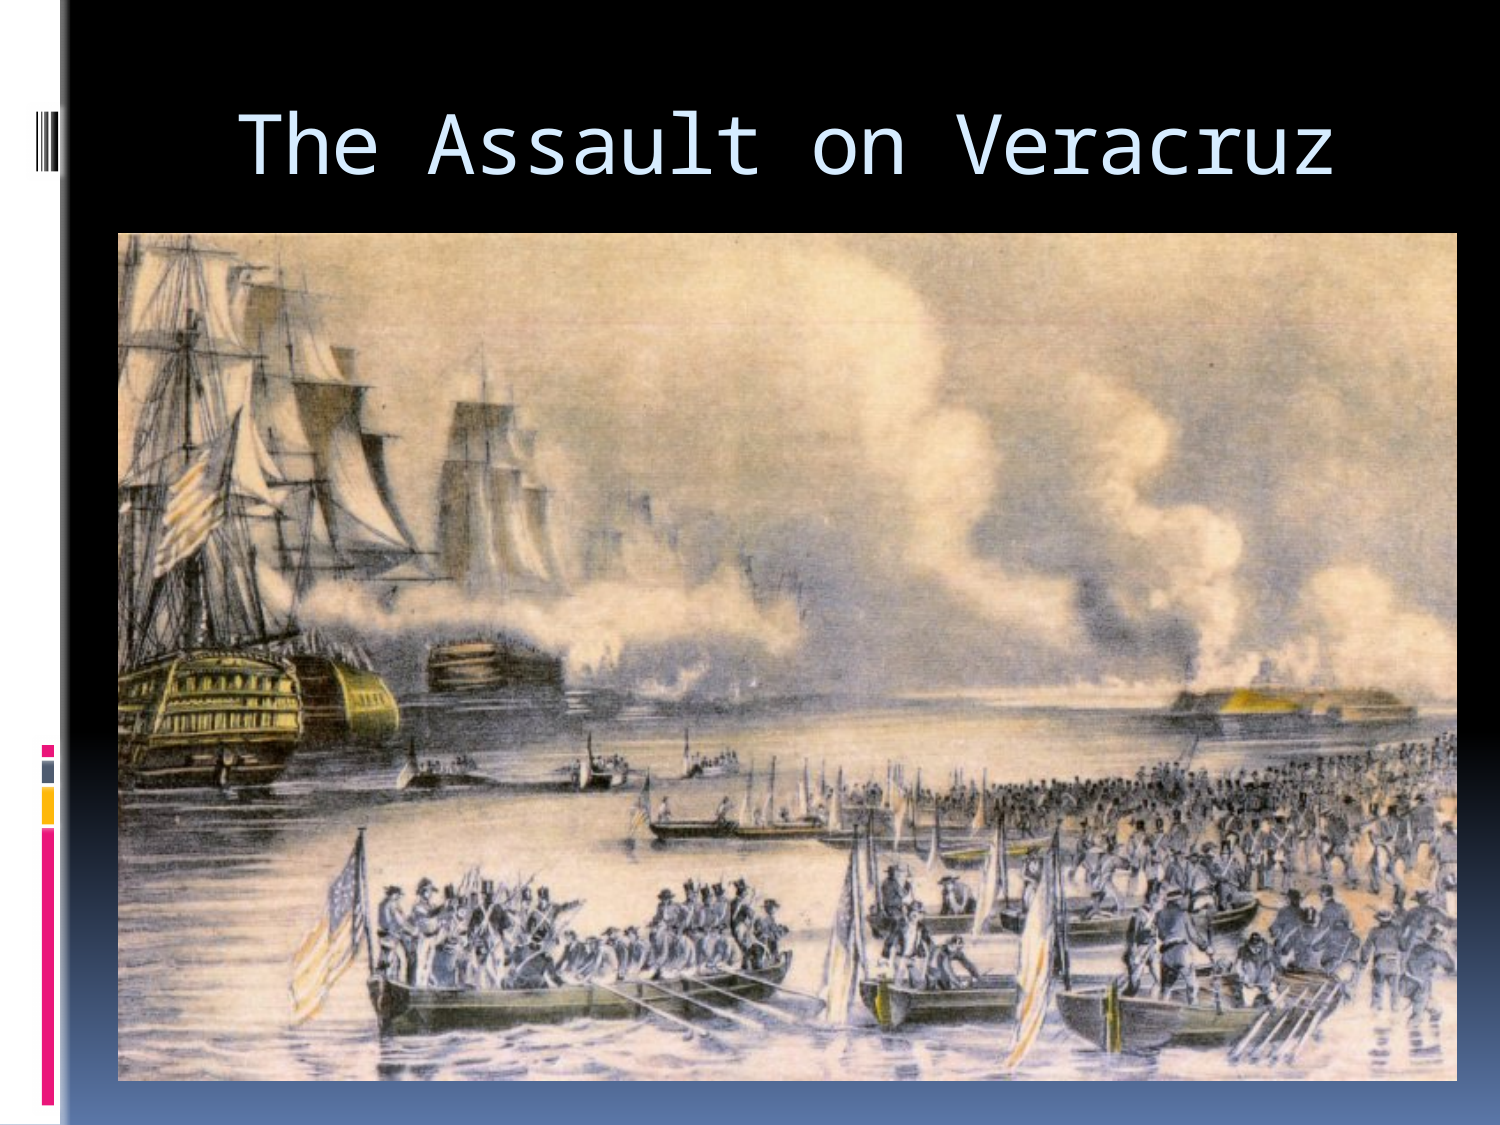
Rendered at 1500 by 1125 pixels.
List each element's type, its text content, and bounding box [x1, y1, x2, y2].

picture [118, 233, 1457, 1082]
title The Assault on Veracruz [150, 83, 1425, 224]
